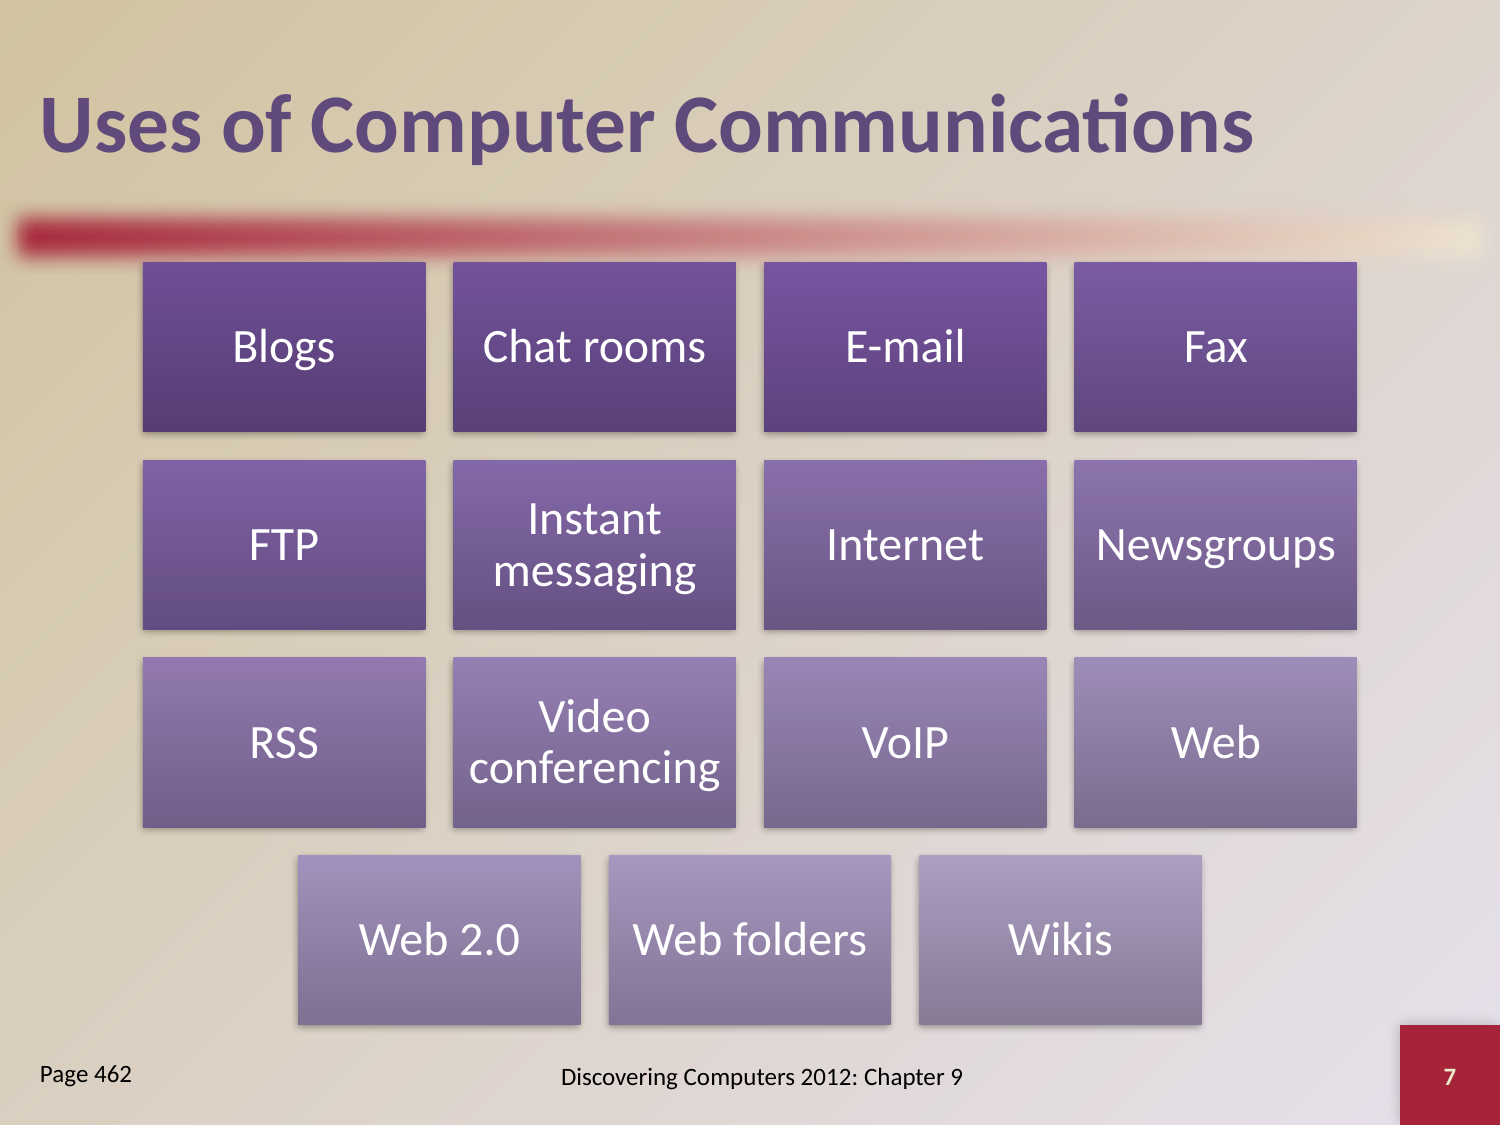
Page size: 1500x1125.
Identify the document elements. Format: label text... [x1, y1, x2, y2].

list Page 462 [24, 1050, 300, 1125]
slide_number 7 [1400, 1033, 1500, 1125]
title Uses of Computer Communications [24, 24, 1475, 213]
footer Discovering Computers 2012: Chapter 9 [450, 1037, 1075, 1113]
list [0, 262, 1500, 1026]
